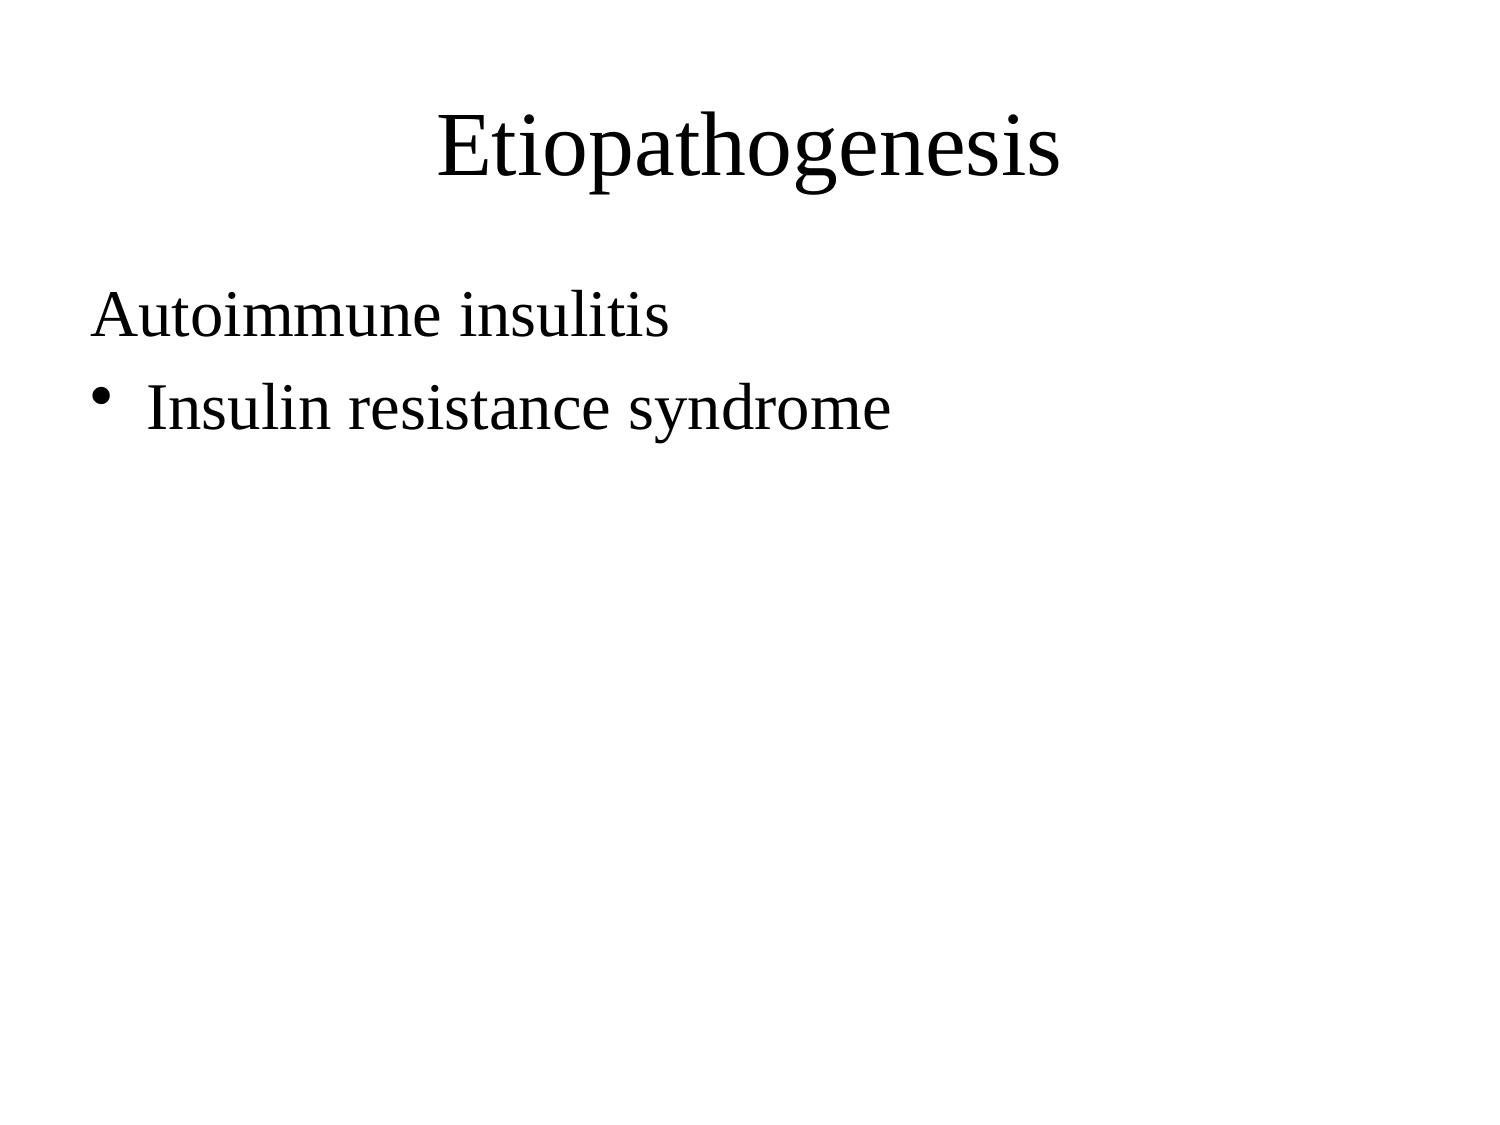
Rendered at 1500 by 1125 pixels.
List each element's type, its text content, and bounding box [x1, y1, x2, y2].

title Etiopathogenesis [74, 44, 1426, 233]
list Autoimmune insulitis Insulin resistance syndrome [74, 262, 1426, 1006]
